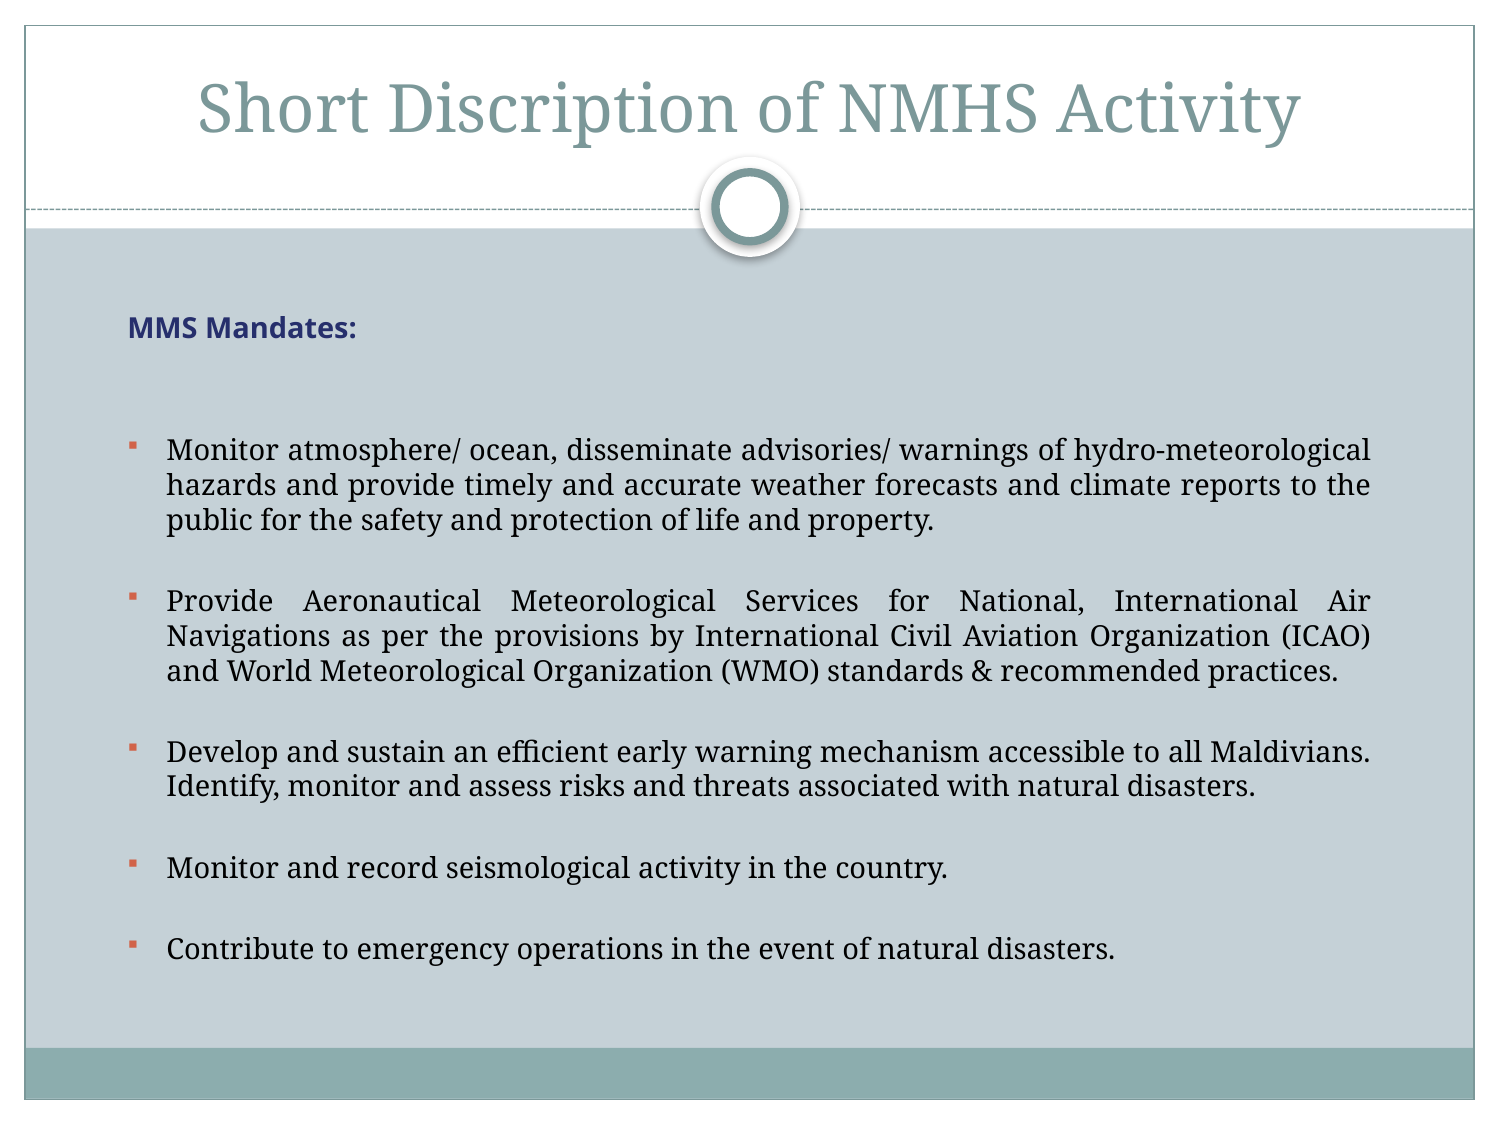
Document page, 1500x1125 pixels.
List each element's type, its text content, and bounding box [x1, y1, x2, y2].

list MMS Mandates: Monitor atmosphere/ ocean, disseminate advisories/ warnings of hydro-meteorological hazards and provide timely and accurate weather forecasts and climate reports to the public for the safety and protection of life and property. Provide Aeronautical Meteorological Services for National, International Air Navigations as per the provisions by International Civil Aviation Organization (ICAO) and World Meteorological Organization (WMO) standards & recommended practices. Develop and sustain an efficient early warning mechanism accessible to all Maldivians. Identify, monitor and assess risks and threats associated with natural disasters. Monitor and record seismological activity in the country. Contribute to emergency operations in the event of natural disasters. [112, 302, 1388, 988]
title Short Discription of NMHS Activity [0, 54, 1500, 153]
